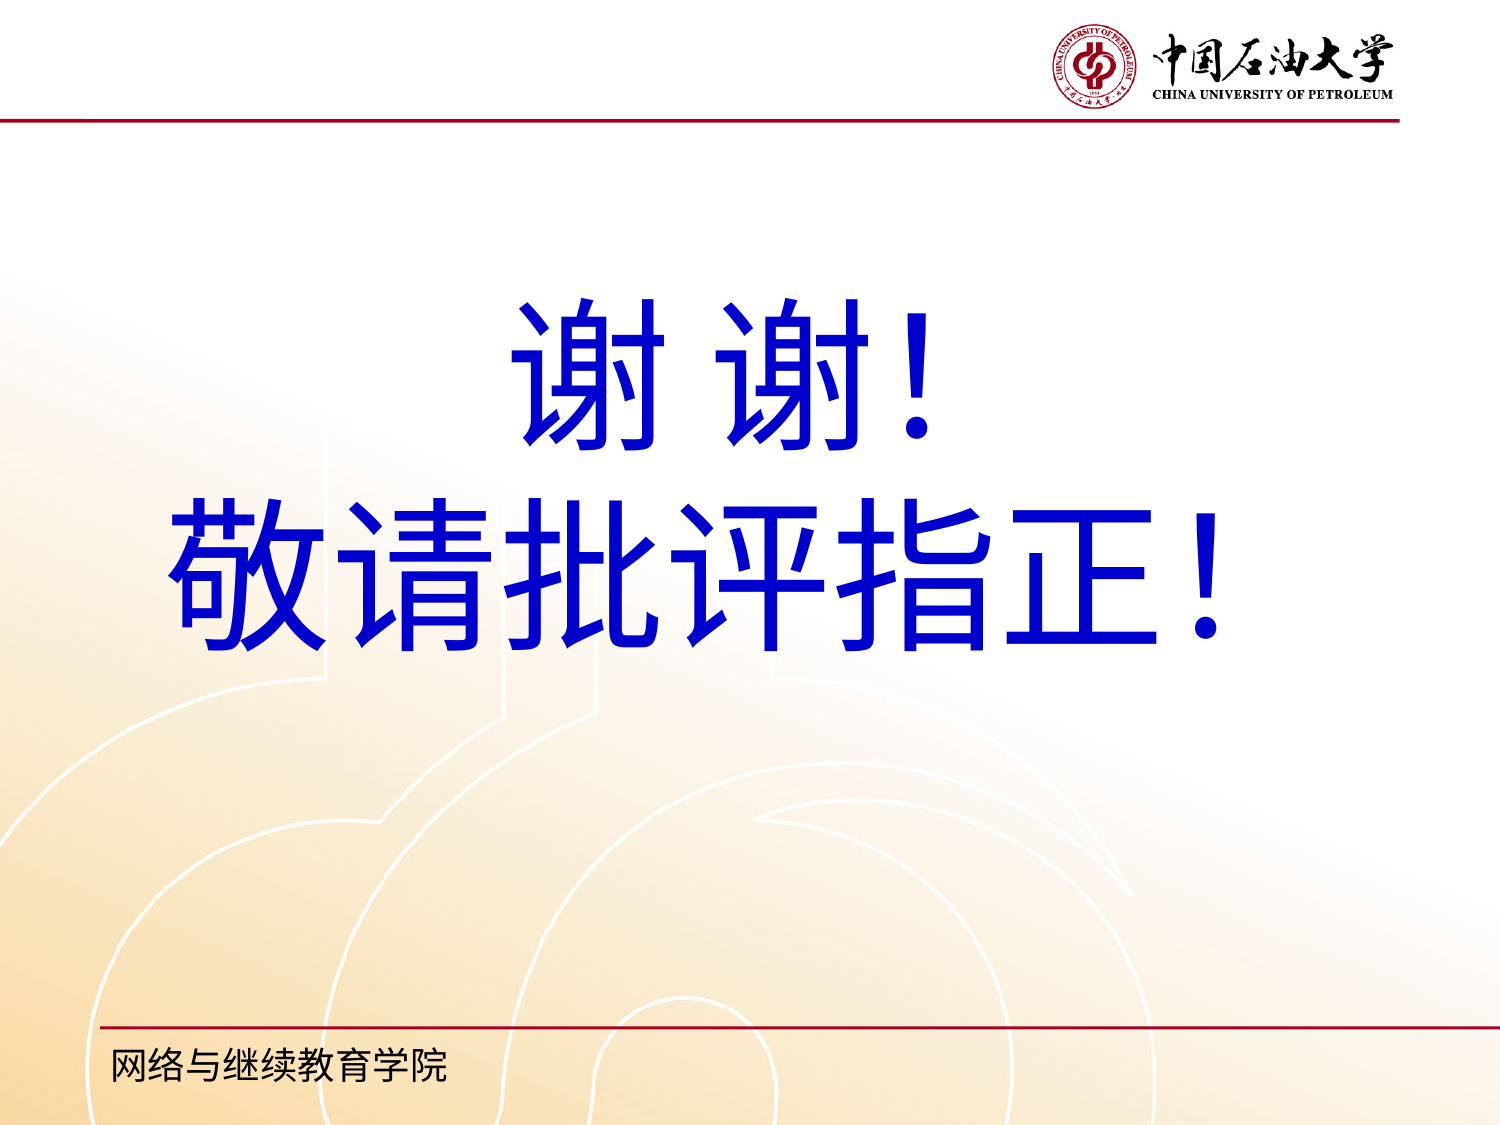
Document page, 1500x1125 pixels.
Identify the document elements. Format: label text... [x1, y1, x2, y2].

title 谢 谢！ 敬请批评指正！ [54, 264, 1405, 453]
picture [0, 0, 1500, 1125]
